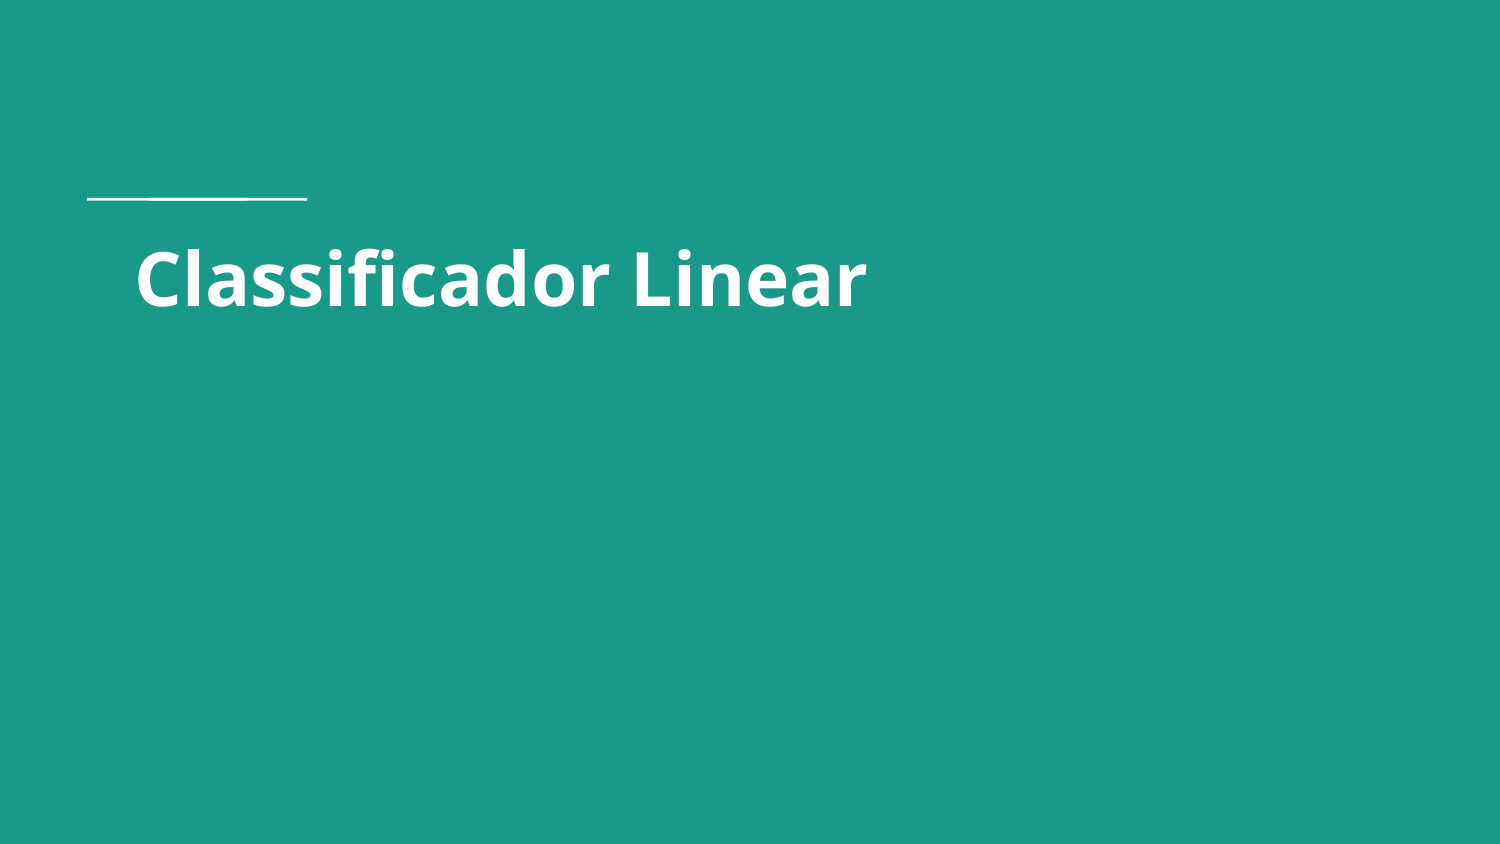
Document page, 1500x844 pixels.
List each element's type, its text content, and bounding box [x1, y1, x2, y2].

title Classificador Linear [119, 216, 1381, 466]
